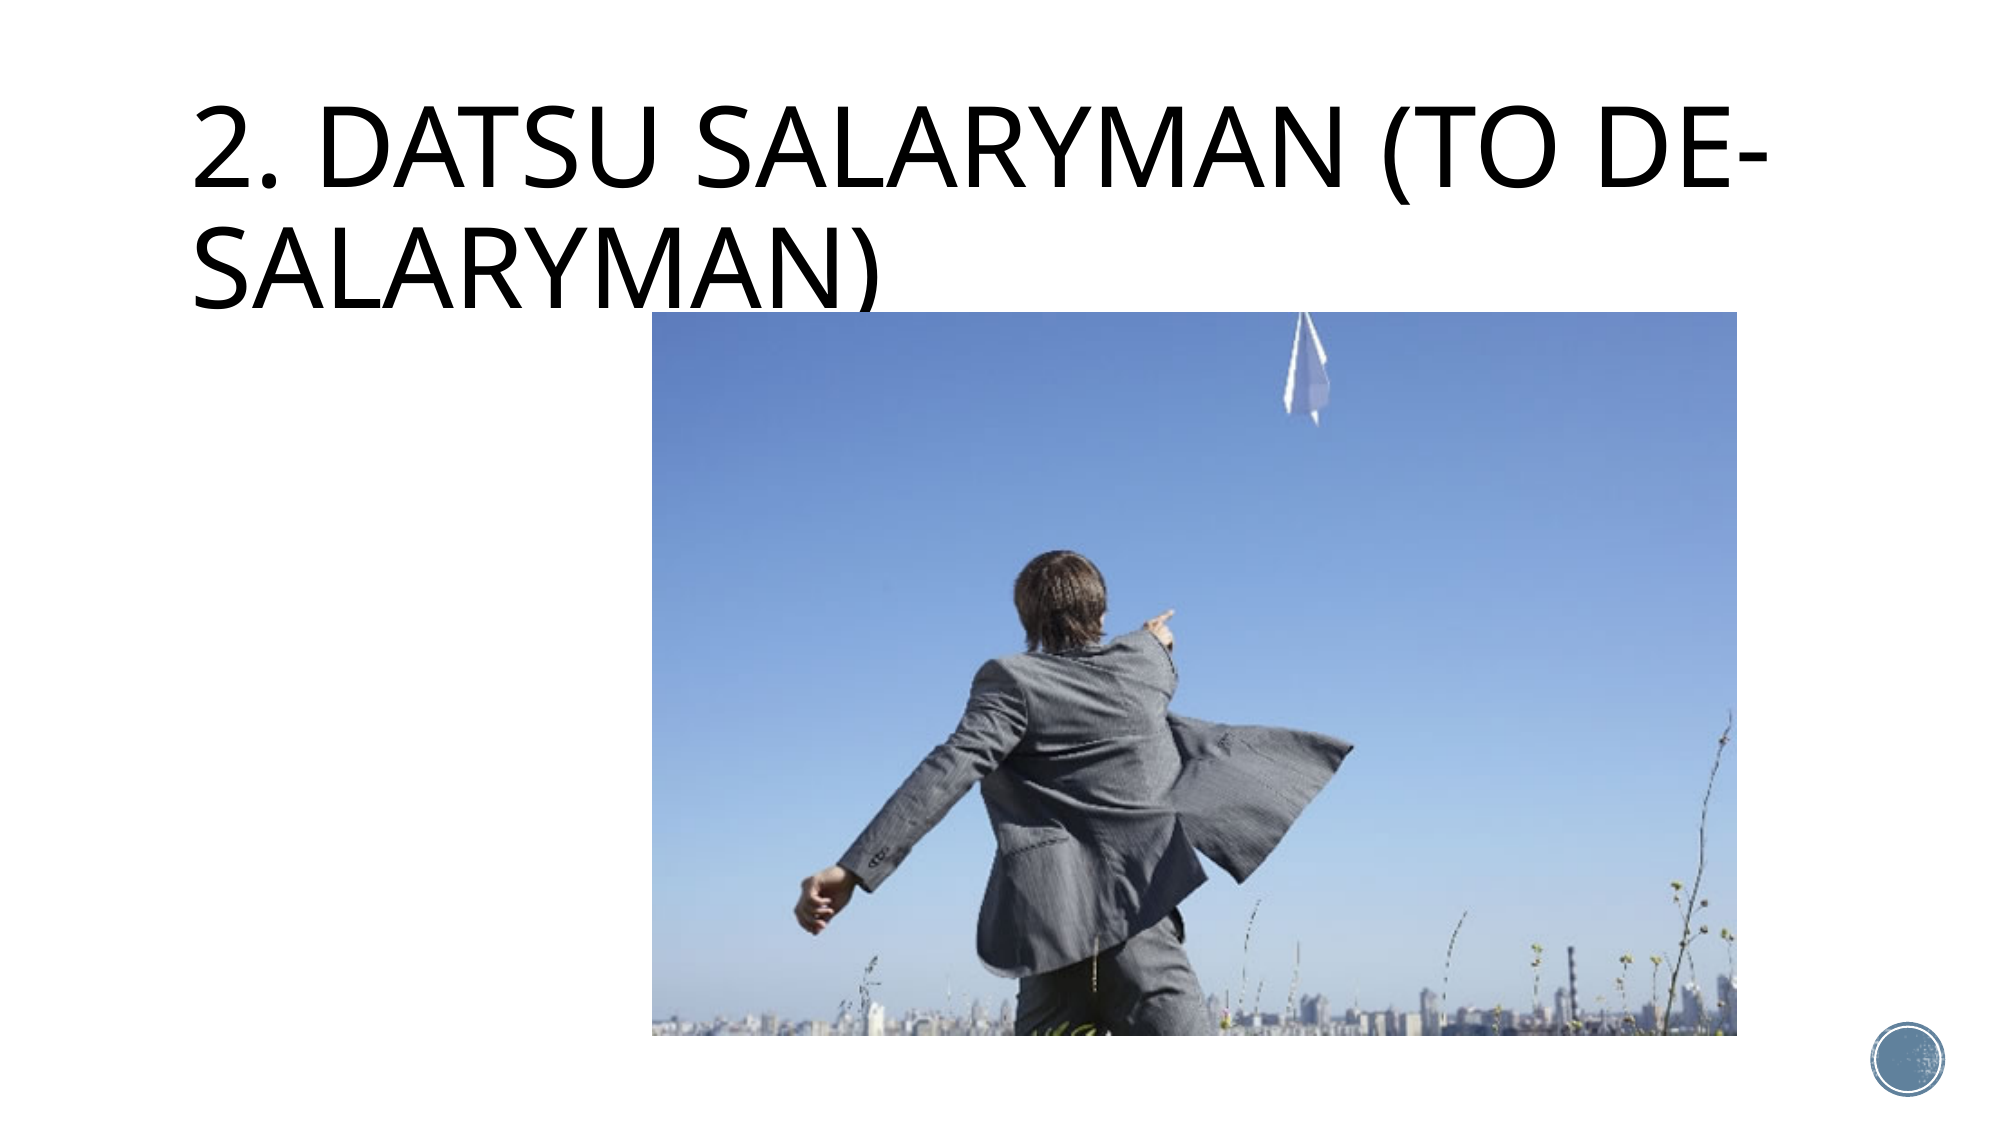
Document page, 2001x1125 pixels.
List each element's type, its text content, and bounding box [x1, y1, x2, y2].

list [654, 315, 1737, 1035]
title 2. Datsu Salaryman (to de-salaryman) [175, 79, 1826, 344]
